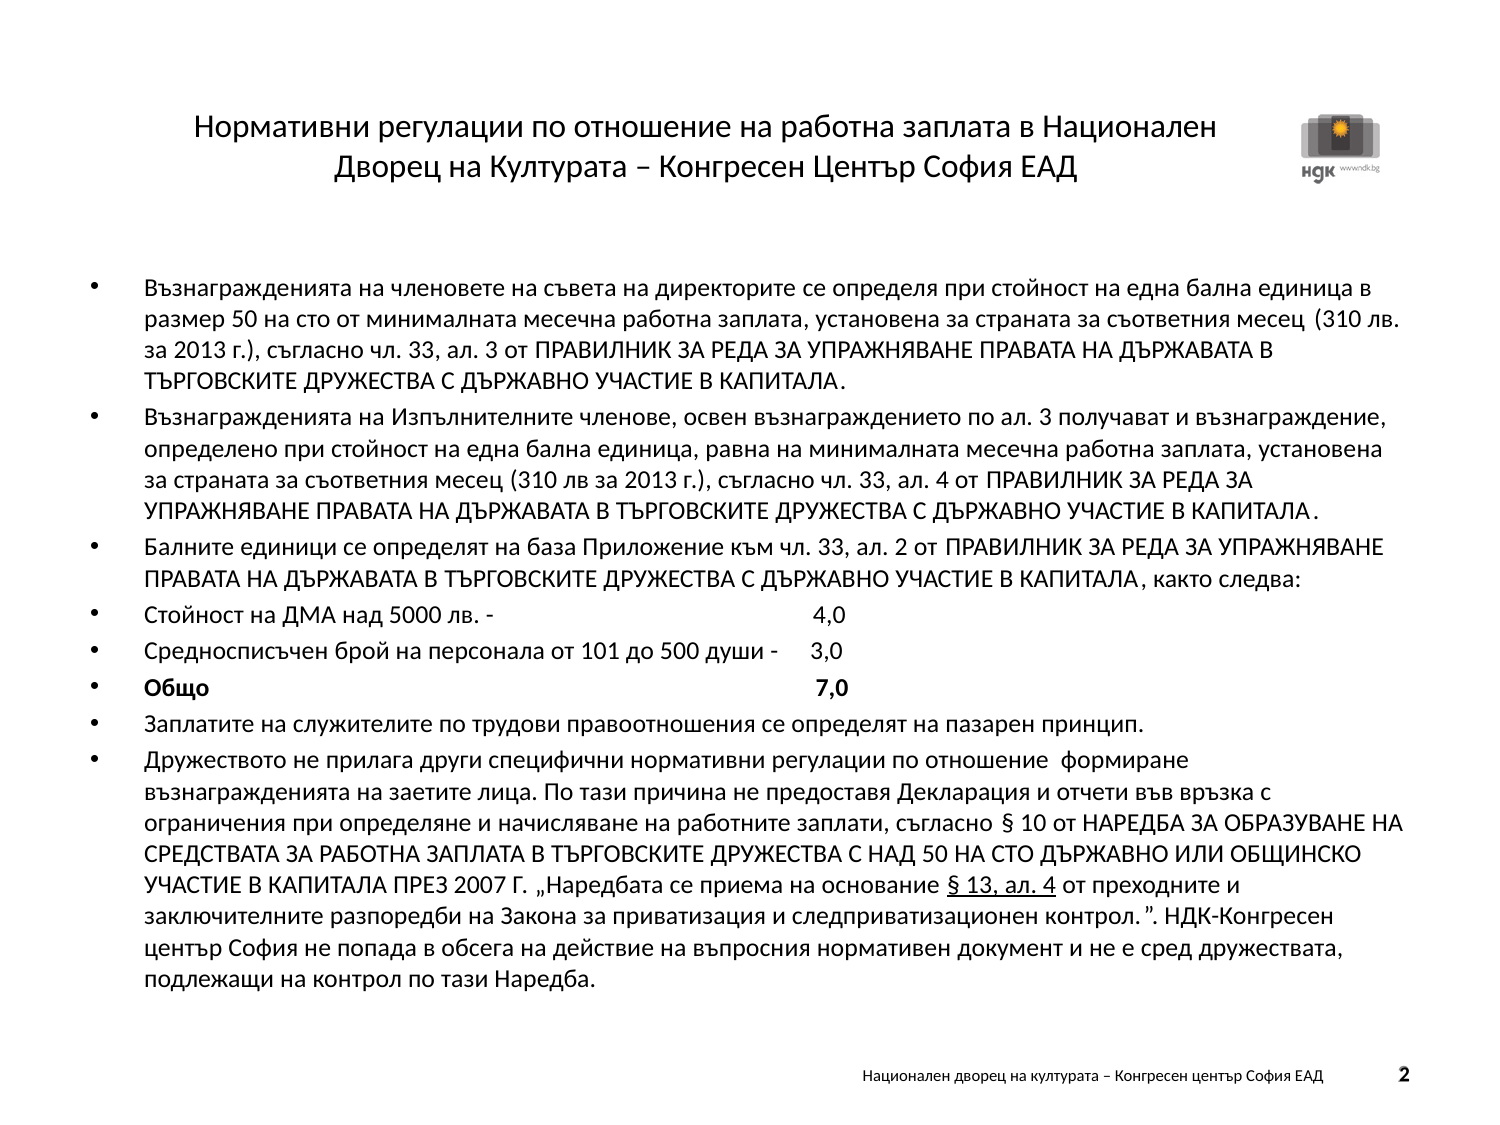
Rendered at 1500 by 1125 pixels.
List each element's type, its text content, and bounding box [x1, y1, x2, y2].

text_box Национален дворец на културата – Конгресен център София ЕАД 2 [599, 1042, 1425, 1103]
list Възнагражденията на членовете на съвета на директорите се определя при стойност на една бална единица в размер 50 на сто от минималната месечна работна заплата, установена за страната за съответния месец (310 лв. за 2013 г.), съгласно чл. 33, ал. 3 от ПРАВИЛНИК ЗА РЕДА ЗА УПРАЖНЯВАНЕ ПРАВАТА НА ДЪРЖАВАТА В ТЪРГОВСКИТЕ ДРУЖЕСТВА С ДЪРЖАВНО УЧАСТИЕ В КАПИТАЛА. Възнагражденията на Изпълнителните членове, освен възнаграждението по ал. 3 получават и възнаграждение, определено при стойност на една бална единица, равна на минималната месечна работна заплата, установена за страната за съответния месец (310 лв за 2013 г.), съгласно чл. 33, ал. 4 от ПРАВИЛНИК ЗА РЕДА ЗА УПРАЖНЯВАНЕ ПРАВАТА НА ДЪРЖАВАТА В ТЪРГОВСКИТЕ ДРУЖЕСТВА С ДЪРЖАВНО УЧАСТИЕ В КАПИТАЛА. Балните единици се определят на база Приложение към чл. 33, ал. 2 от ПРАВИЛНИК ЗА РЕДА ЗА УПРАЖНЯВАНЕ ПРАВАТА НА ДЪРЖАВАТА В ТЪРГОВСКИТЕ ДРУЖЕСТВА С ДЪРЖАВНО УЧАСТИЕ В КАПИТАЛА, както следва: Стойност на ДМА над 5000 лв. - 4,0 Средносписъчен брой на персонала от 101 до 500 души - 3,0 Общо 7,0 Заплатите на служителите по трудови правоотношения се определят на пазарен принцип. Дружеството не прилага други специфични нормативни регулации по отношение формиране възнагражденията на заетите лица. По тази причина не предоставя Декларация и отчети във връзка с ограничения при определяне и начисляване на работните заплати, съгласно § 10 от НАРЕДБА ЗА ОБРАЗУВАНЕ НА СРЕДСТВАТА ЗА РАБОТНА ЗАПЛАТА В ТЪРГОВСКИТЕ ДРУЖЕСТВА С НАД 50 НА СТО ДЪРЖАВНО ИЛИ ОБЩИНСКО УЧАСТИЕ В КАПИТАЛА ПРЕЗ 2007 Г. „Наредбата се приема на основание § 13, ал. 4 от преходните и заключителните разпоредби на Закона за приватизация и следприватизационен контрол.”. НДК-Конгресен център София не попада в обсега на действие на въпросния нормативен документ и не е сред дружествата, подлежащи на контрол по тази Наредба. [75, 262, 1425, 1005]
title Нормативни регулации по отношение на работна заплата в Национален Дворец на Културата – Конгресен Център София ЕАД [125, 87, 1288, 200]
picture [1282, 102, 1397, 188]
